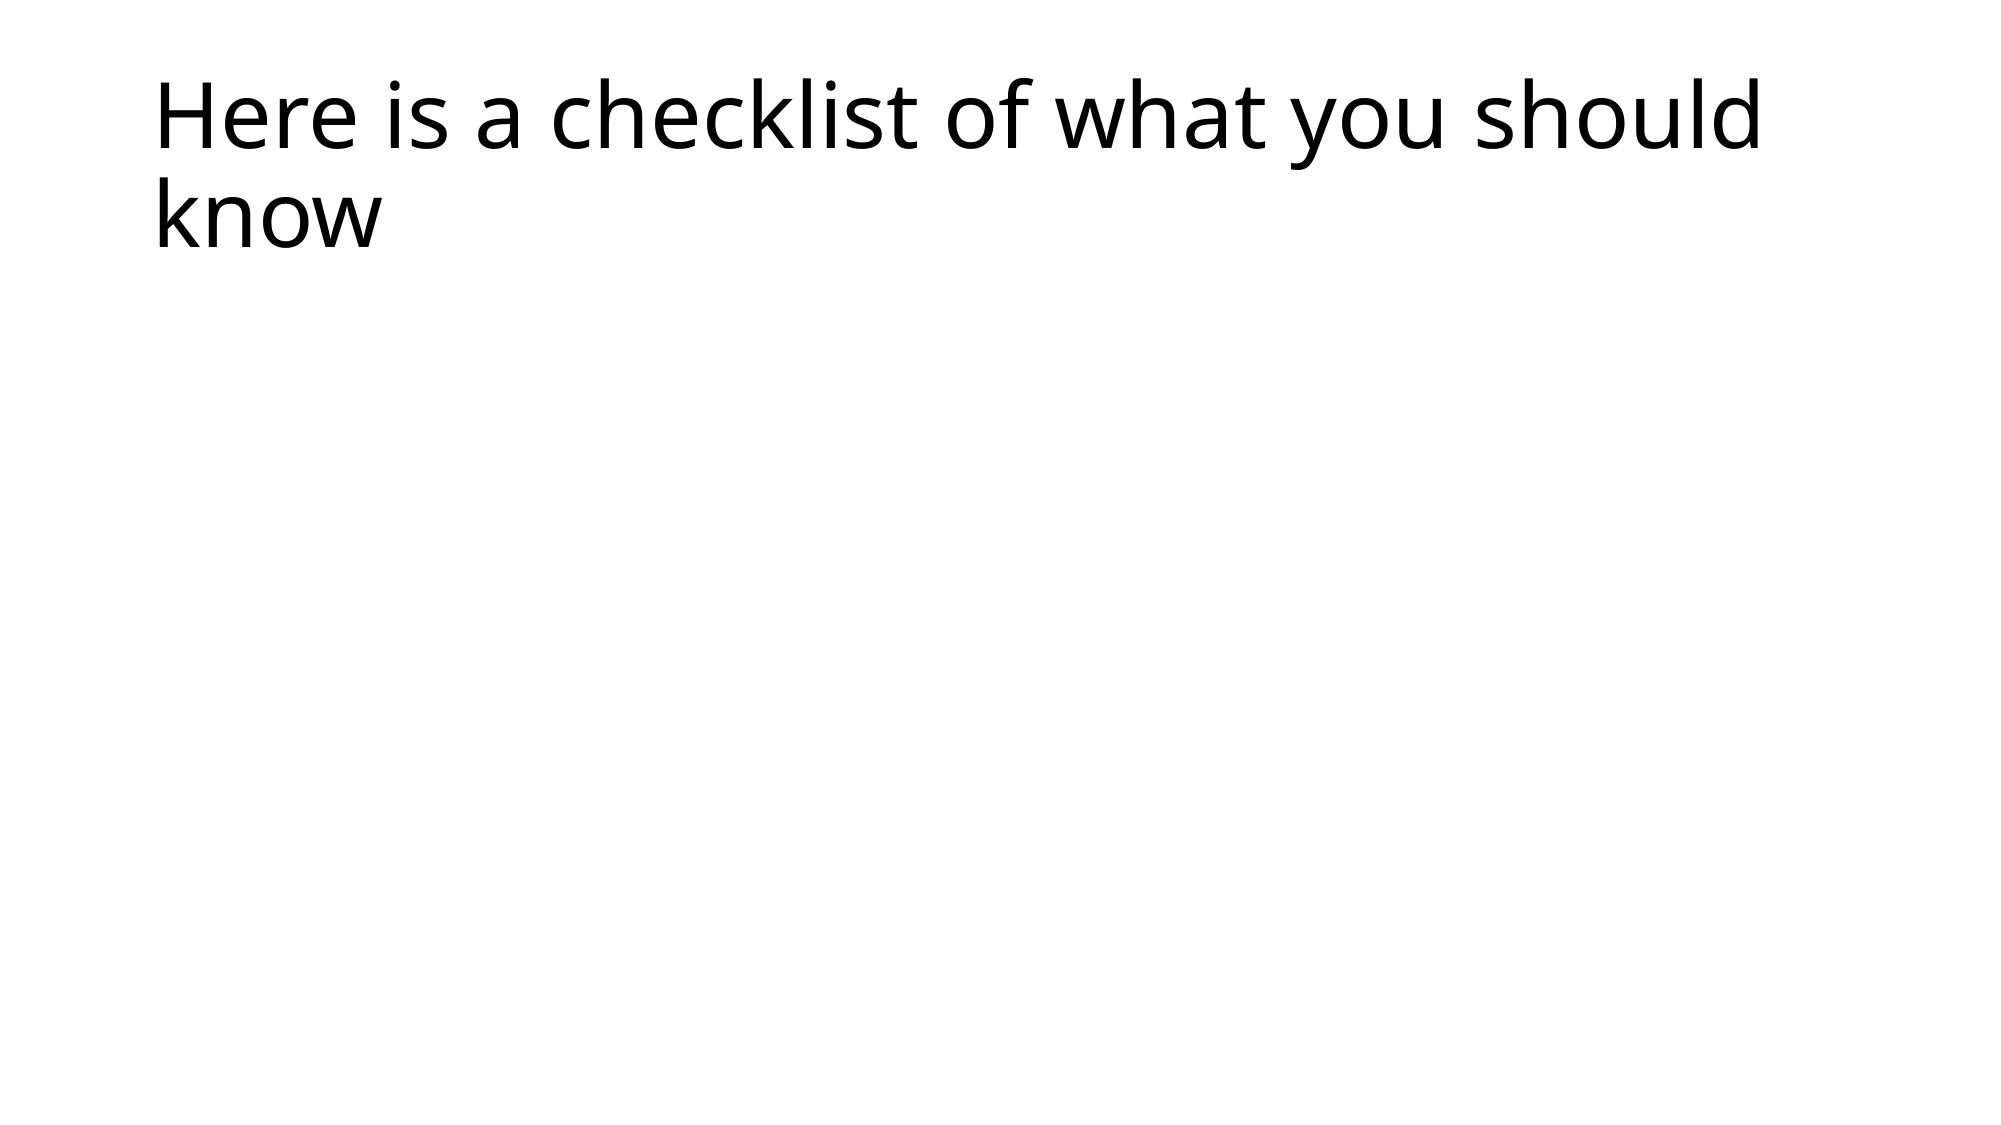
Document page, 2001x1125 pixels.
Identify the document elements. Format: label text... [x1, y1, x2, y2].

title Here is a checklist of what you should know [137, 59, 1863, 278]
